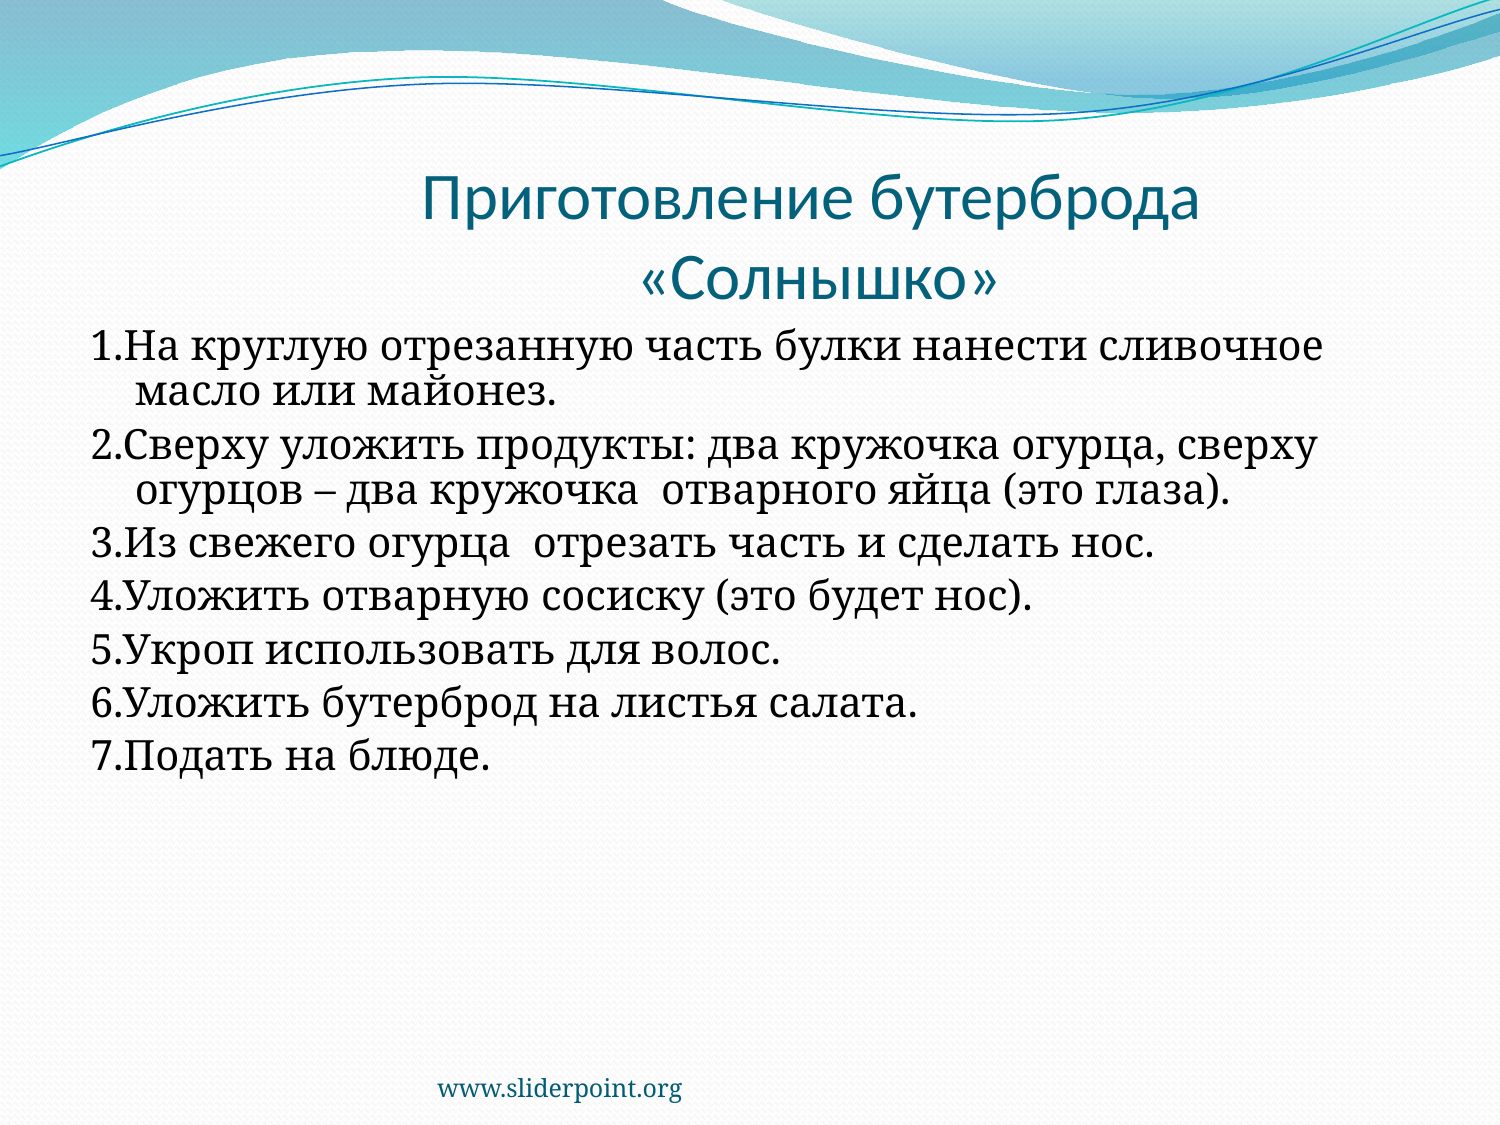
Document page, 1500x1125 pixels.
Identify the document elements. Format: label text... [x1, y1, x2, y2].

title Приготовление бутерброда «Солнышко» [123, 125, 1500, 314]
list 1.На круглую отрезанную часть булки нанести сливочное масло или майонез. 2.Сверху уложить продукты: два кружочка огурца, сверху огурцов – два кружочка отварного яйца (это глаза). 3.Из свежего огурца отрезать часть и сделать нос. 4.Уложить отварную сосиску (это будет нос). 5.Укроп использовать для волос. 6.Уложить бутерброд на листья салата. 7.Подать на блюде. [74, 317, 1426, 1038]
footer www.sliderpoint.org [437, 1042, 988, 1103]
